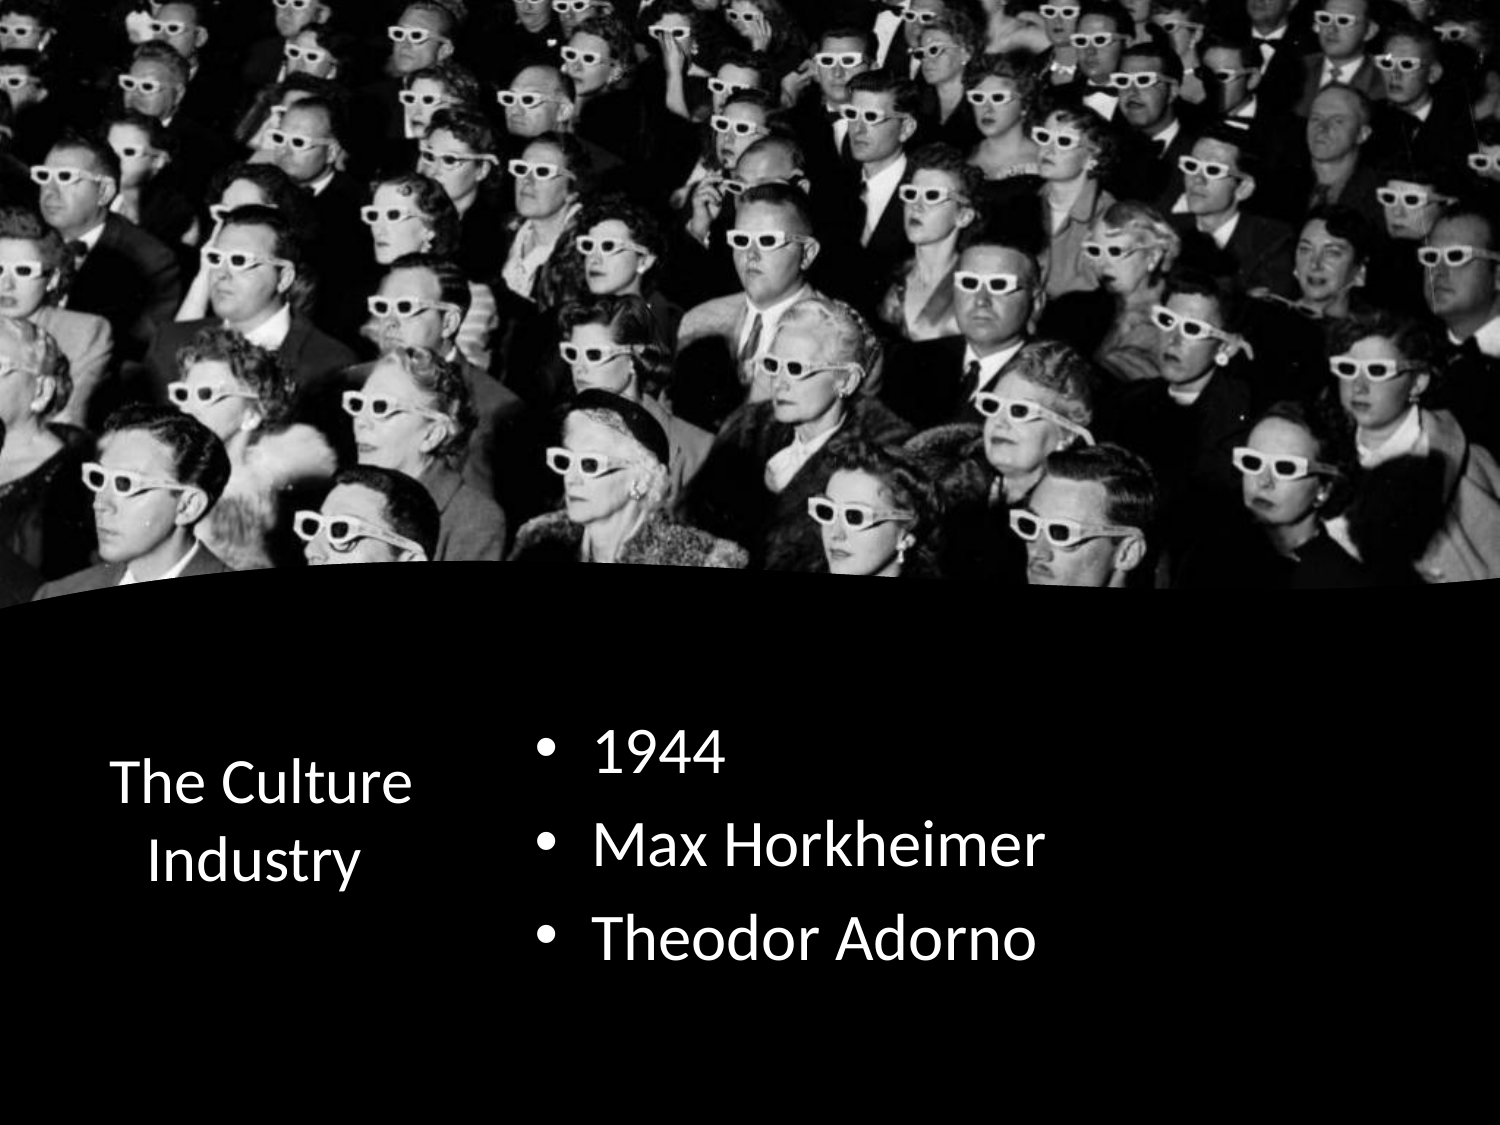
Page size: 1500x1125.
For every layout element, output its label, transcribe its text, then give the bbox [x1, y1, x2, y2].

picture [0, 0, 1500, 609]
list 1944 Max Horkheimer Theodor Adorno [519, 617, 1441, 1018]
title The Culture Industry [59, 617, 464, 1018]
